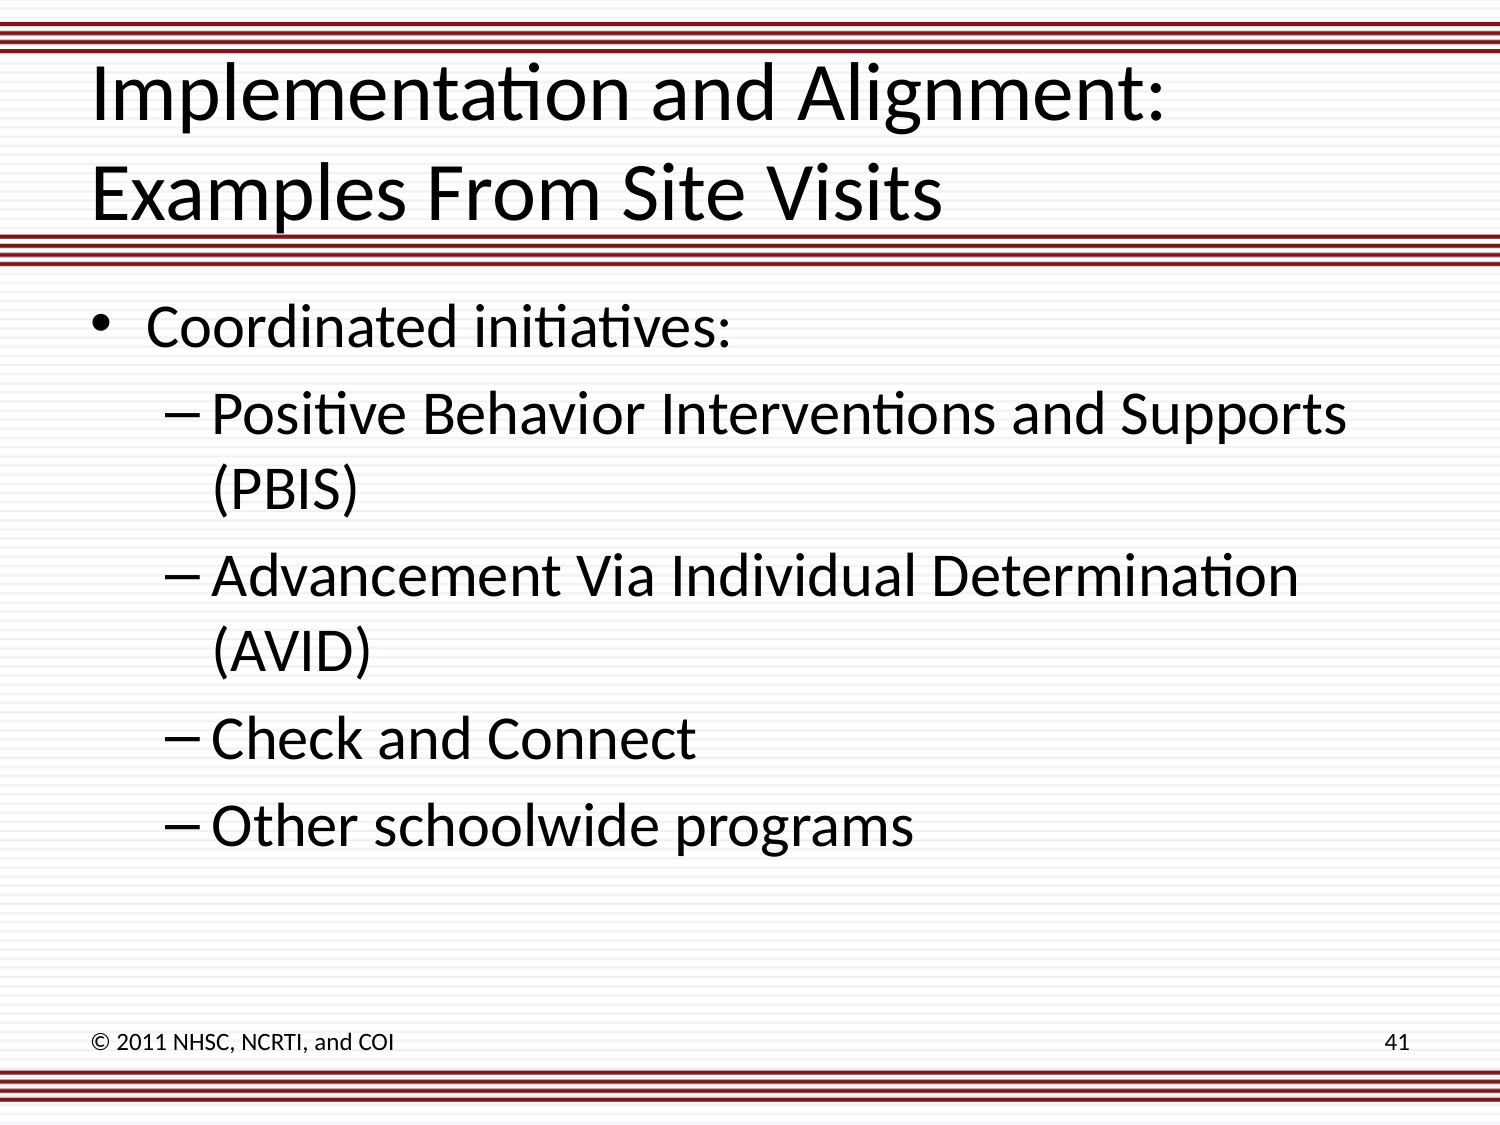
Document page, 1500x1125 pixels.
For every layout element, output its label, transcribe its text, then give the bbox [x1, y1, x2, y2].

text_box [425, 12, 1425, 200]
list Coordinated initiatives: Positive Behavior Interventions and Supports (PBIS) Advancement Via Individual Determination (AVID) Check and Connect Other schoolwide programs [74, 276, 1426, 1020]
picture [0, 0, 1500, 1125]
footer © 2011 NHSC, NCRTI, and COI [75, 1010, 550, 1071]
slide_number 41 [1074, 1010, 1425, 1071]
title Implementation and Alignment: Examples From Site Visits [74, 55, 1426, 219]
